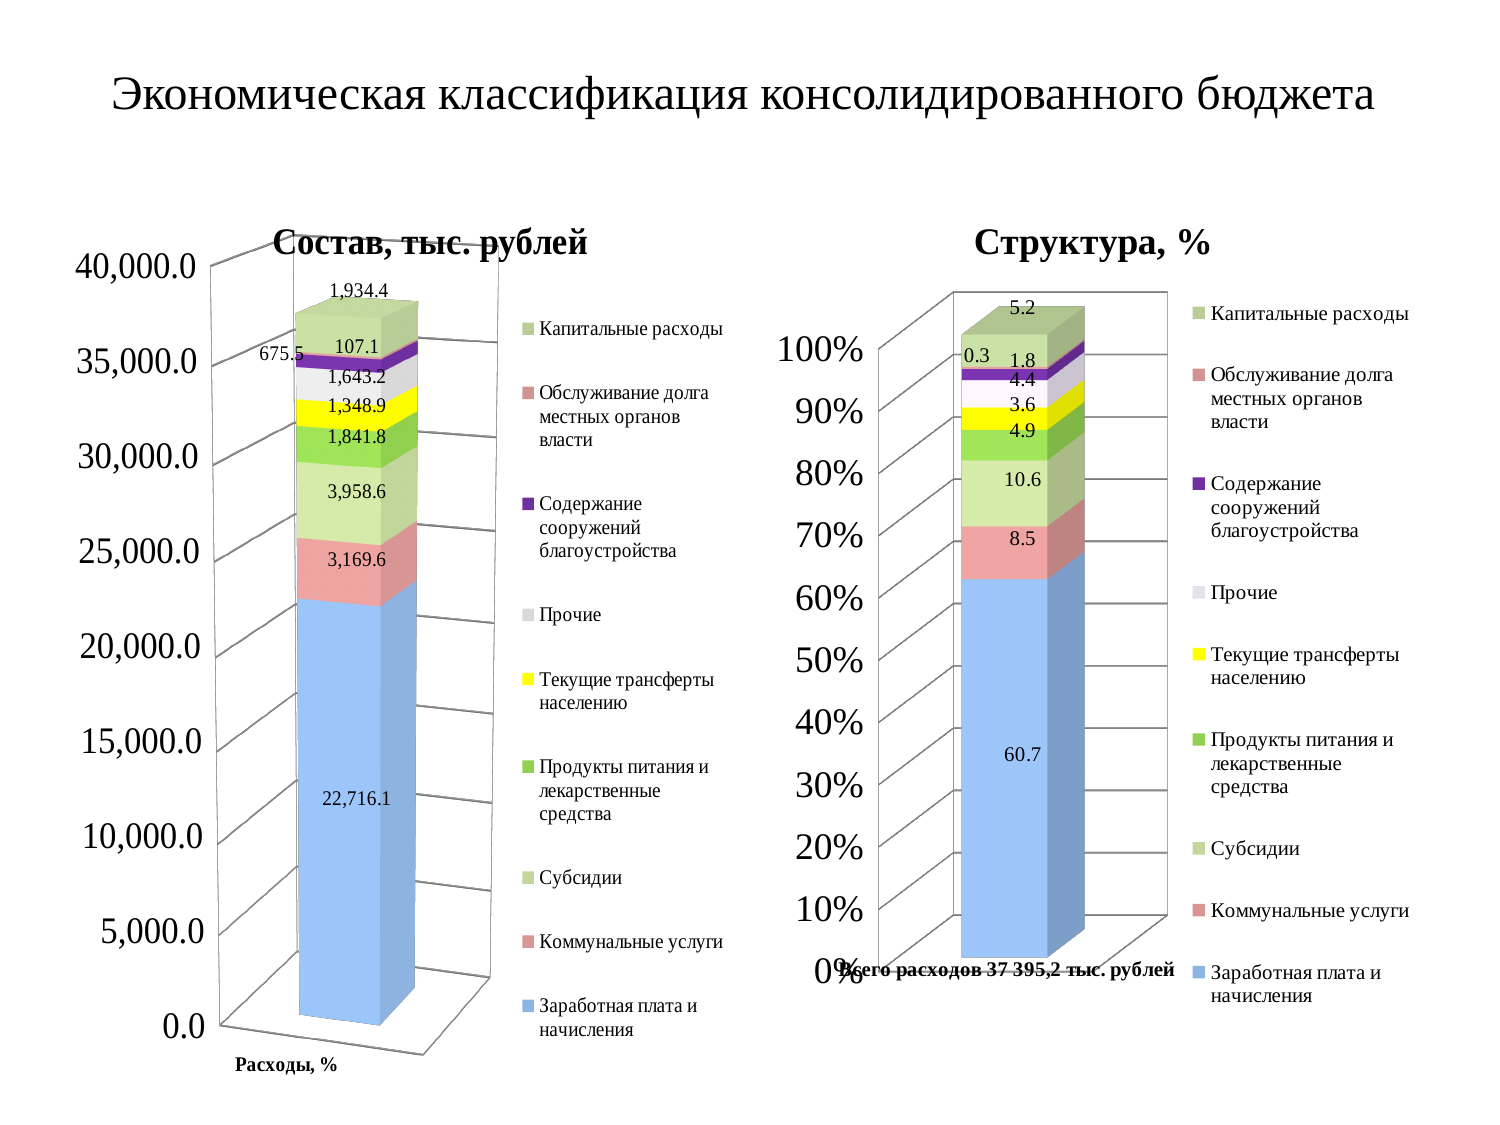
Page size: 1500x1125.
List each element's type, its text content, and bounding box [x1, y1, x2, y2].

title Экономическая классификация консолидированного бюджета [75, 19, 1425, 161]
chart [761, 184, 1426, 1071]
chart [74, 184, 738, 1083]
